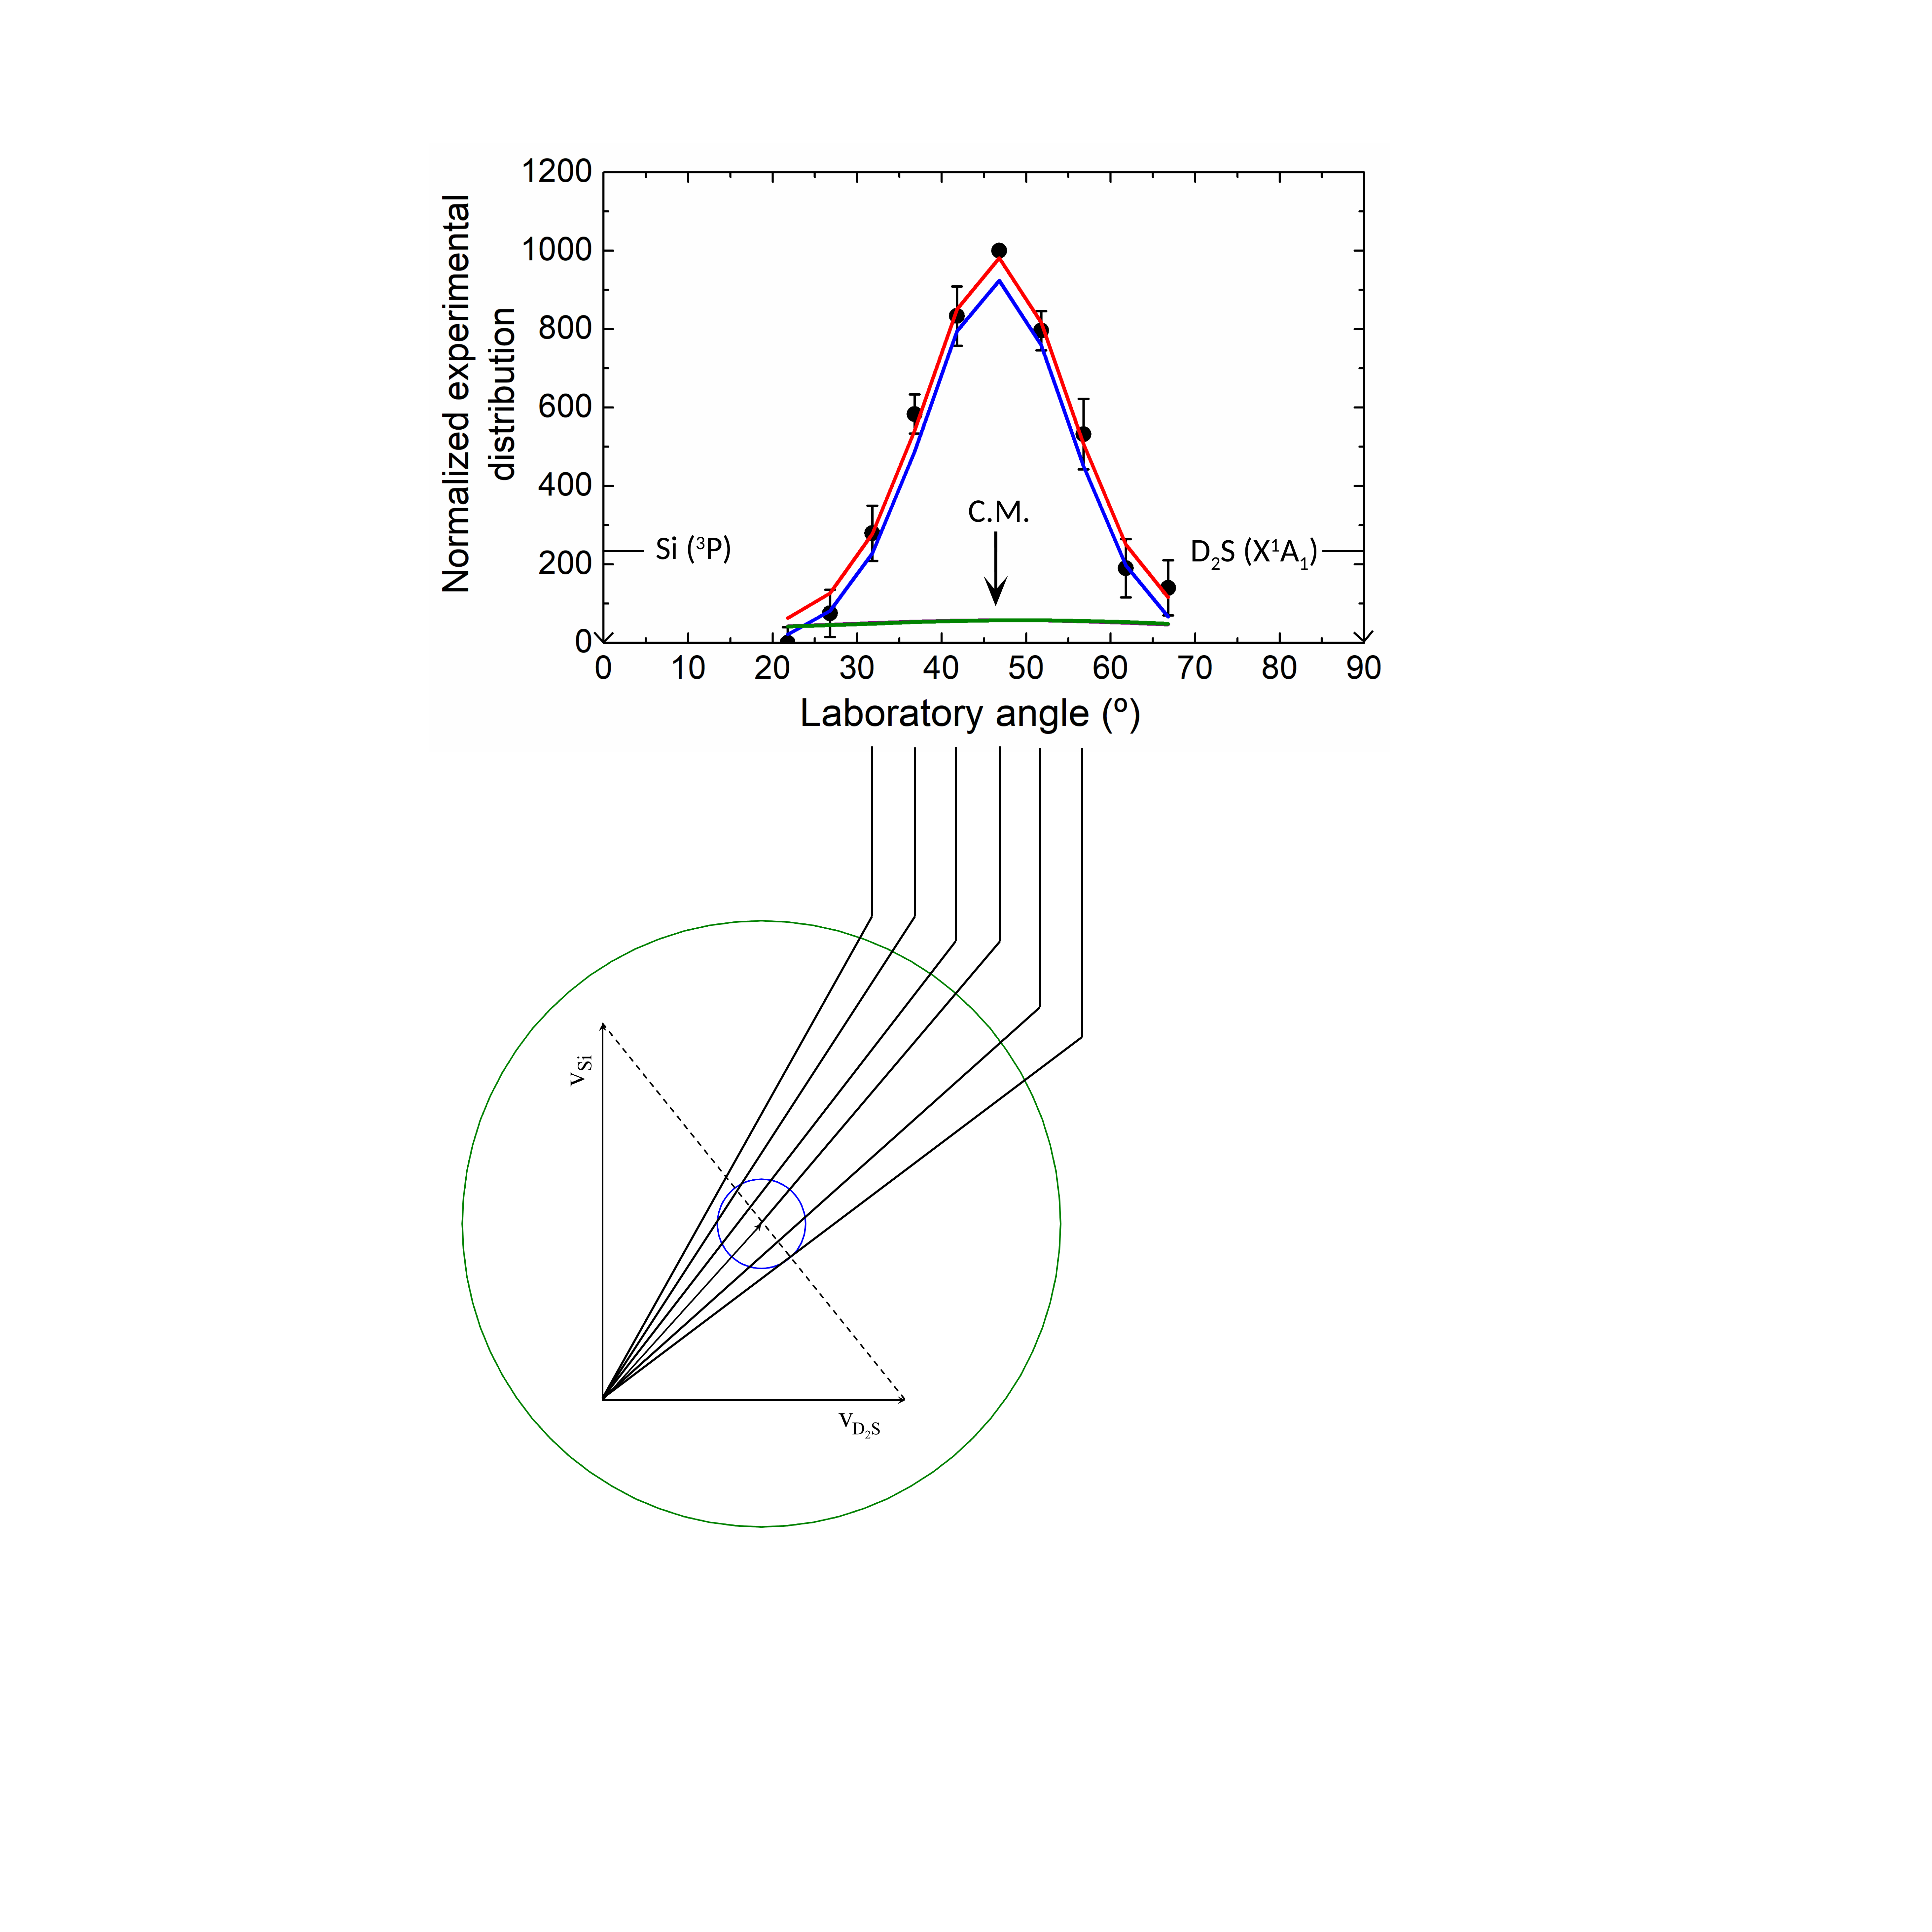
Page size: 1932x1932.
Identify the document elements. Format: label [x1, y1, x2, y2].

text_box [1355, 629, 1374, 642]
text_box [429, 143, 1390, 1547]
text_box [595, 630, 614, 643]
